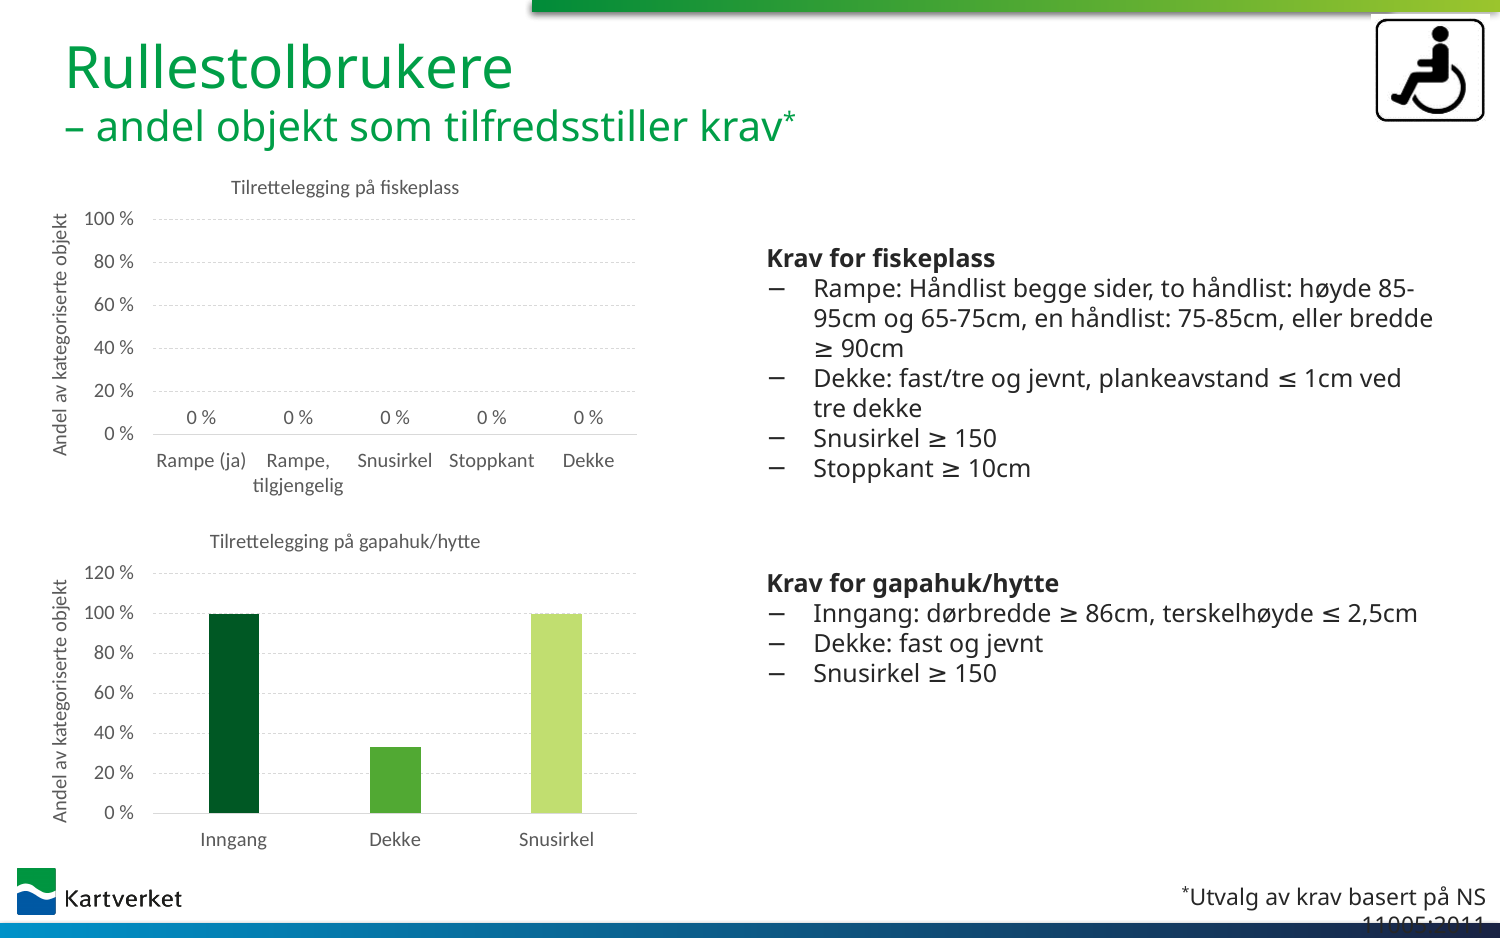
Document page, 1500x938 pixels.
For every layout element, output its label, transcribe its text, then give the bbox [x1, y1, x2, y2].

text_box *Utvalg av krav basert på NS 11005:2011 [1068, 873, 1500, 938]
picture [41, 520, 650, 859]
text_box Krav for fiskeplass Rampe: Håndlist begge sider, to håndlist: høyde 85-95cm og 65-75cm, en håndlist: 75-85cm, eller bredde ≥ 90cm Dekke: fast/tre og jevnt, plankeavstand ≤ 1cm ved tre dekke Snusirkel ≥ 150 Stoppkant ≥ 10cm [751, 235, 1452, 490]
picture [41, 166, 650, 505]
text_box Rullestolbrukere – andel objekt som tilfredsstiller krav* [49, 29, 1431, 158]
text_box Krav for gapahuk/hytte Inngang: dørbredde ≥ 86cm, terskelhøyde ≤ 2,5cm Dekke: fast og jevnt Snusirkel ≥ 150 [751, 560, 1452, 695]
picture [1371, 13, 1491, 127]
